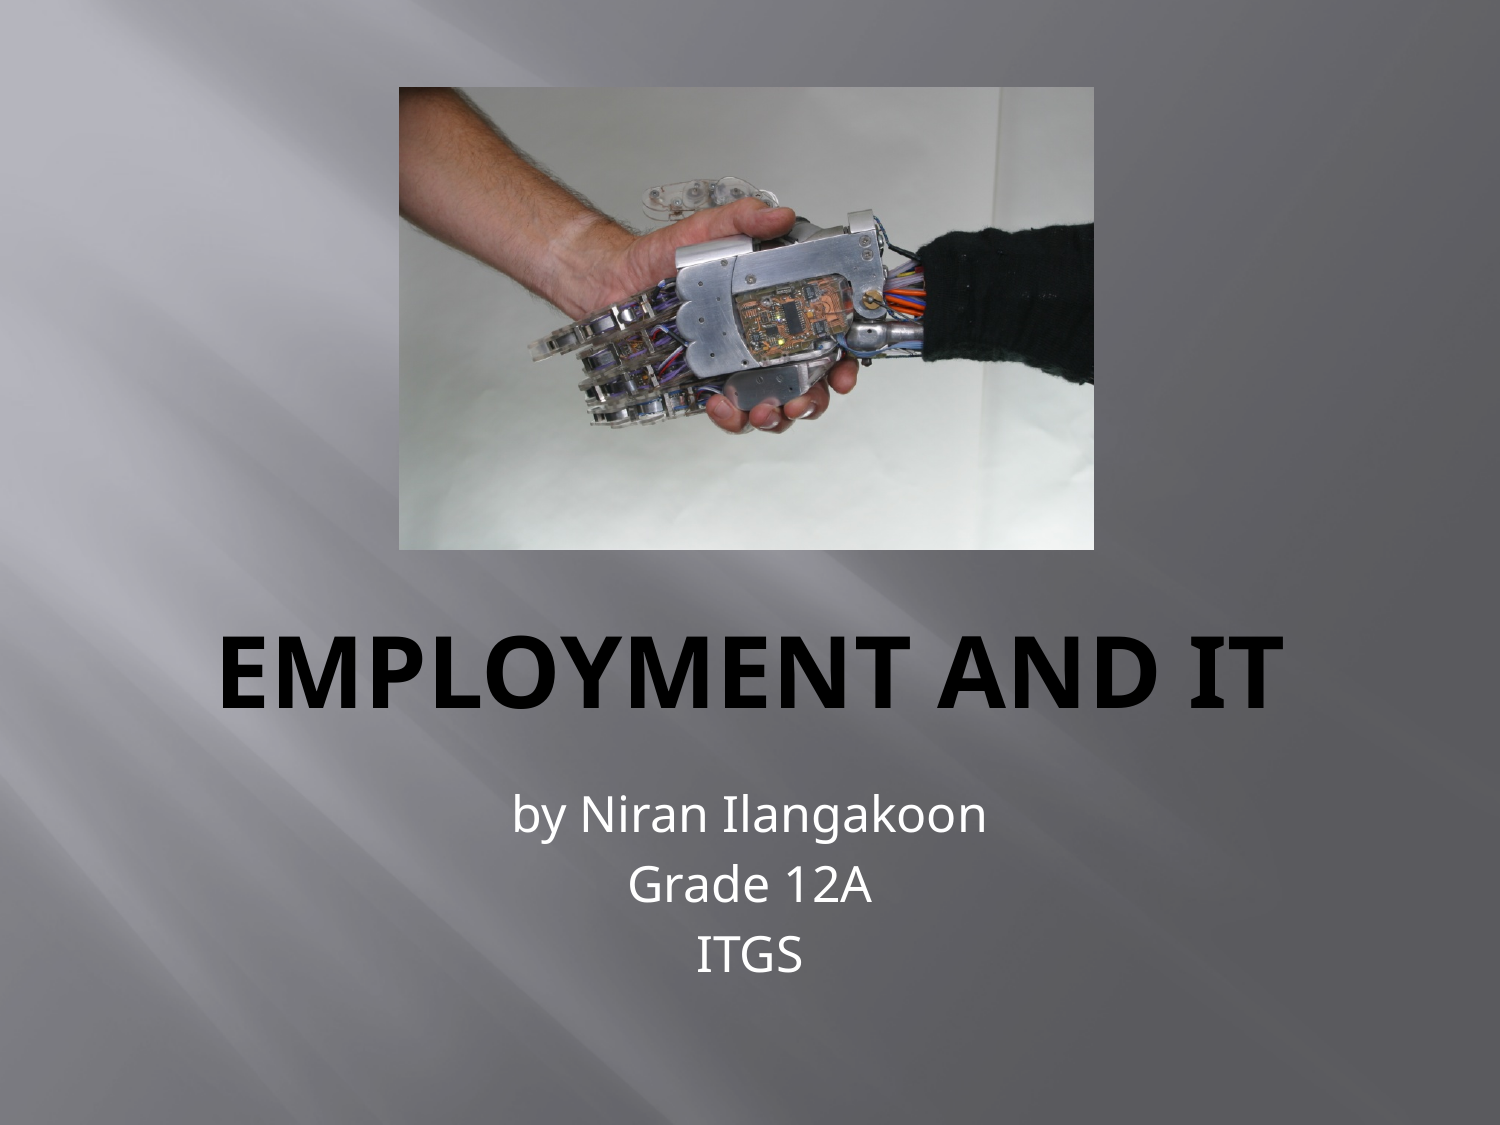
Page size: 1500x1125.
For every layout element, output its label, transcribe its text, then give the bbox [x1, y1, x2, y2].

title Employment and IT [112, 487, 1388, 729]
picture [399, 87, 1094, 551]
subtitle by Niran Ilangakoon Grade 12A ITGS [225, 774, 1275, 1000]
